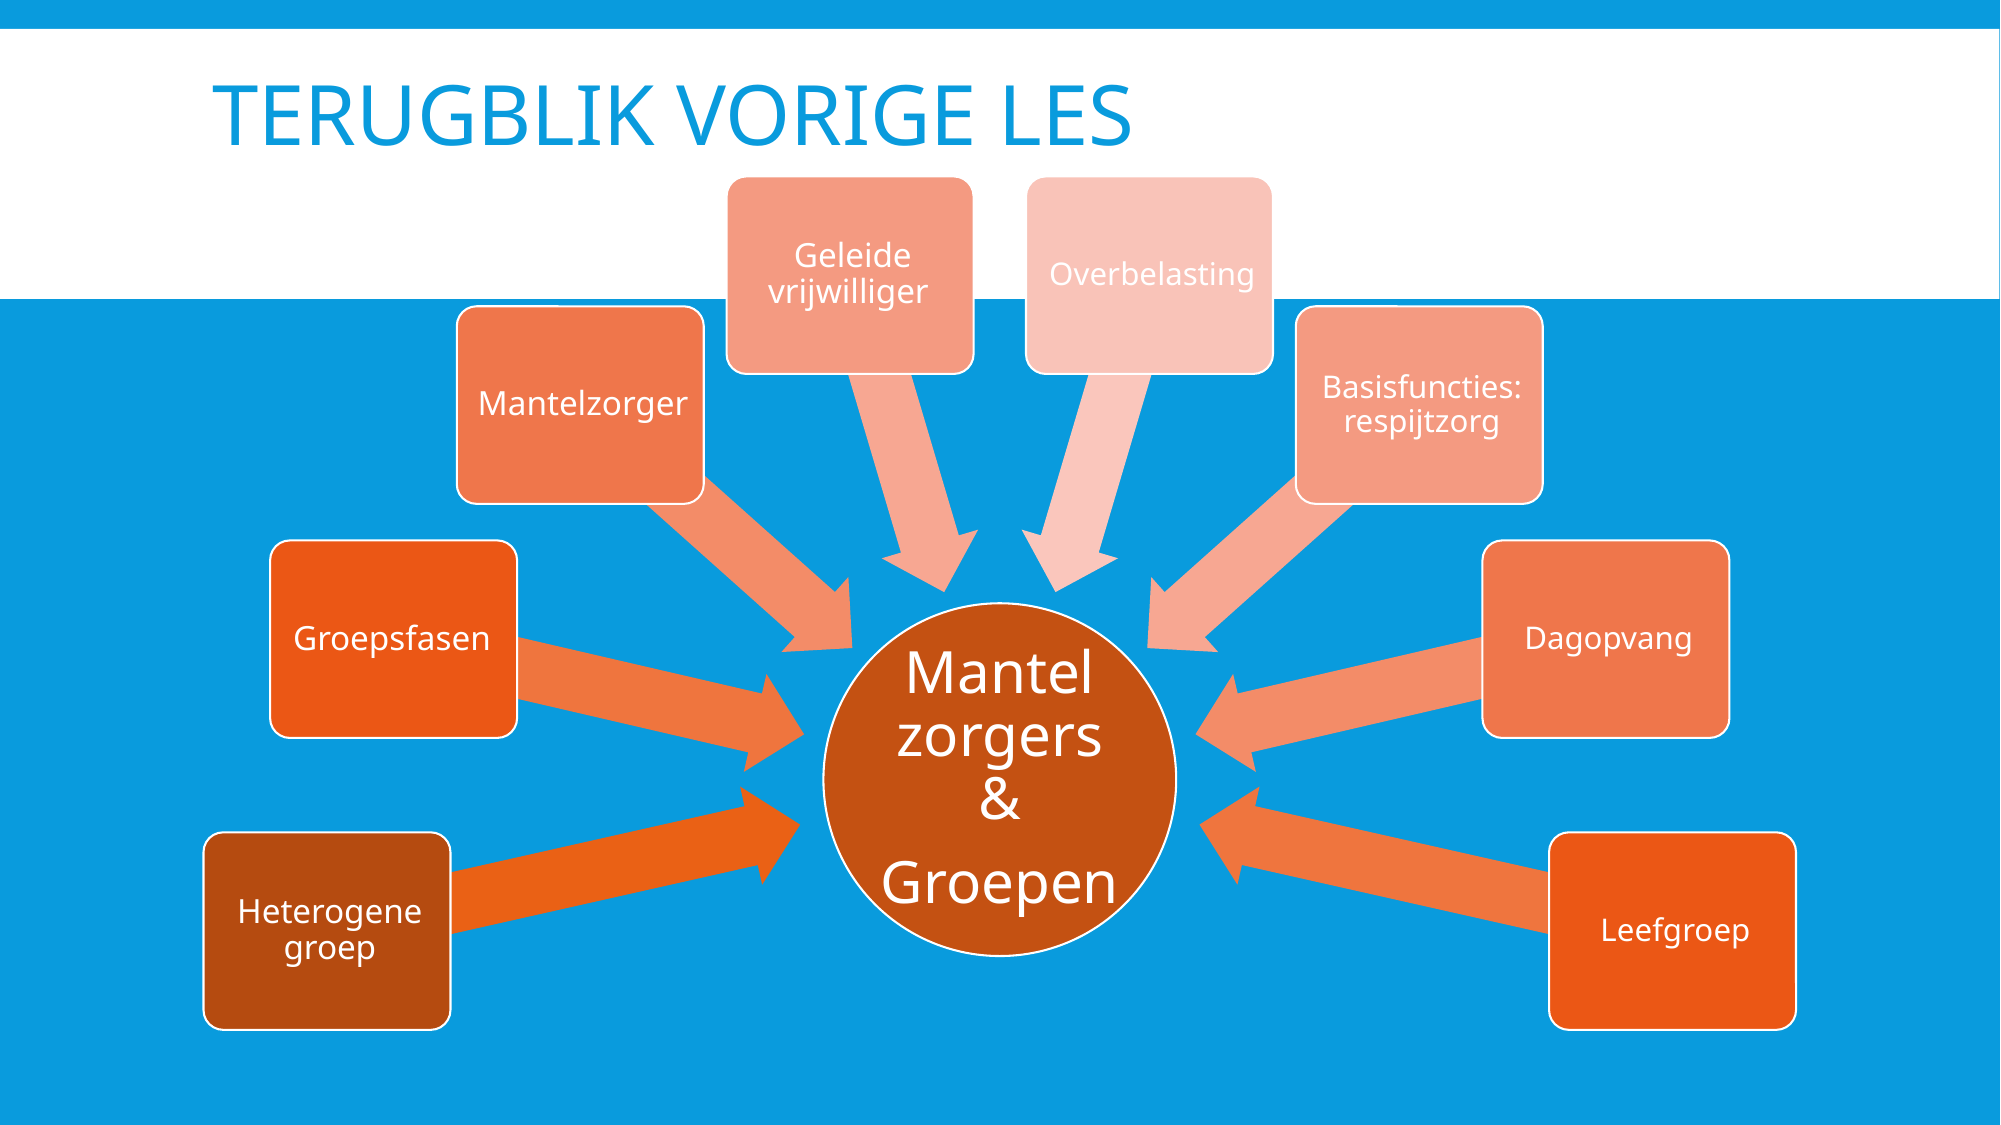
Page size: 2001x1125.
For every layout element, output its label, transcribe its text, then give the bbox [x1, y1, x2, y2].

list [67, 175, 1932, 1109]
title Terugblik vorige les [197, 46, 1803, 171]
